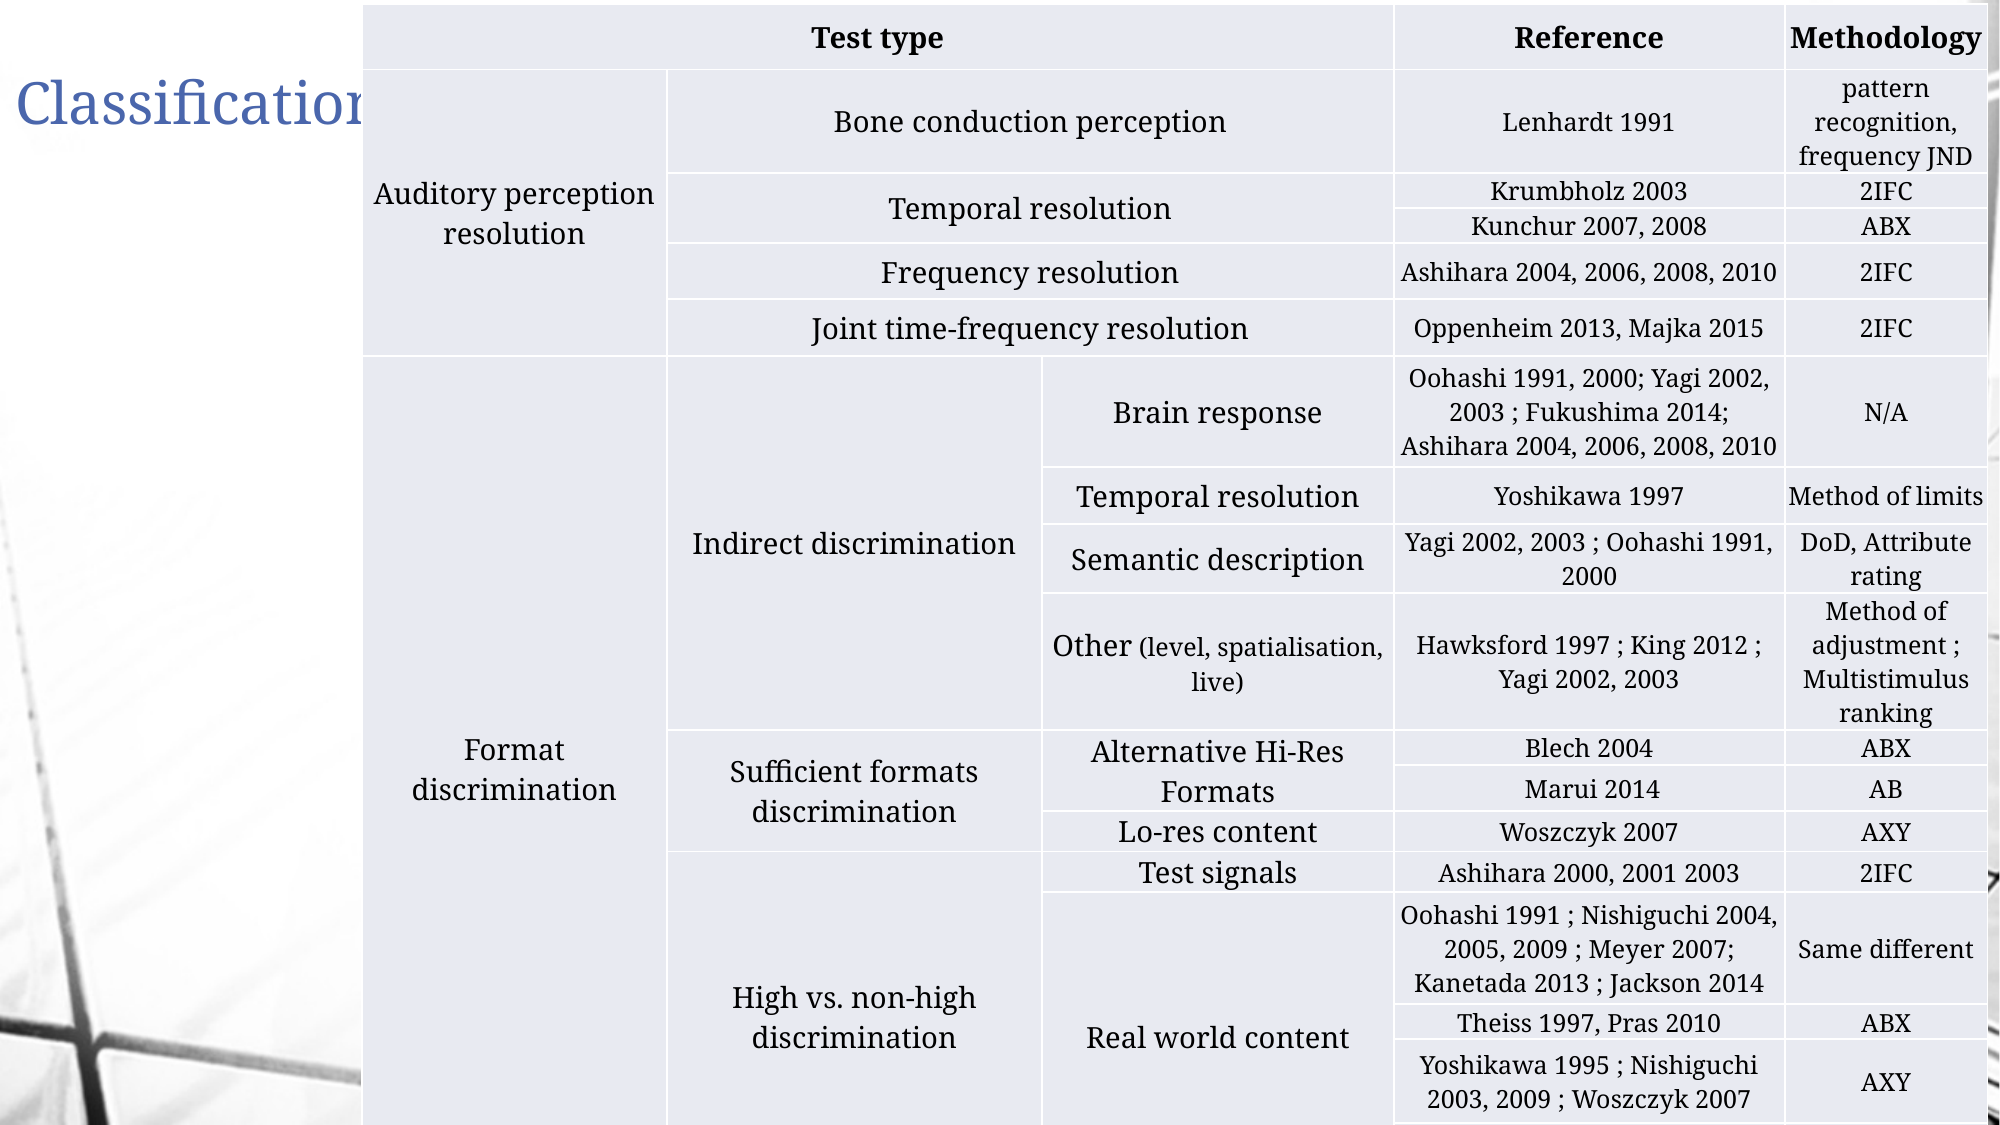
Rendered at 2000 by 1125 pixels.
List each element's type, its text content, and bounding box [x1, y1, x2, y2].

table_cell Same different [1786, 893, 1987, 1003]
table_cell Blech 2004 [1395, 731, 1784, 764]
table_cell Frequency resolution [668, 244, 1393, 298]
table_cell Lo-res content [1043, 812, 1393, 851]
table_cell ABX [1786, 731, 1987, 764]
table_cell N/A [1786, 357, 1987, 466]
table_cell Format discrimination [363, 357, 666, 1125]
table_cell Temporal resolution [1043, 468, 1393, 523]
table_cell AXY [1786, 812, 1987, 851]
table_cell Marui 2014 [1395, 766, 1784, 810]
table_cell Oohashi 1991, 2000; Yagi 2002, 2003 ; Fukushima 2014; Ashihara 2004, 2006, 2008, 2010 [1395, 357, 1784, 466]
table_cell Oohashi 1991 ; Nishiguchi 2004, 2005, 2009 ; Meyer 2007; Kanetada 2013 ; Jackson 2014 [1395, 893, 1784, 1003]
table_cell High vs. non-high discrimination [668, 852, 1041, 1125]
table_cell Temporal resolution [668, 174, 1393, 242]
table_cell pattern recognition, frequency JND [1786, 70, 1987, 172]
table_cell Woszczyk 2007 [1395, 812, 1784, 851]
table_cell DoD, Attribute rating [1786, 525, 1987, 592]
table_cell Ashihara 2004, 2006, 2008, 2010 [1395, 244, 1784, 298]
table_cell Brain response [1043, 357, 1393, 466]
table_header Reference [1395, 5, 1784, 69]
table_cell Bone conduction perception [668, 70, 1393, 172]
table_cell ABX [1786, 1005, 1987, 1038]
table_cell Theiss 1997, Pras 2010 [1395, 1005, 1784, 1038]
table_cell ABX [1786, 209, 1987, 242]
table_cell Semantic description [1043, 525, 1393, 592]
table_cell Joint time-frequency resolution [668, 300, 1393, 355]
table_cell Lenhardt 1991 [1395, 70, 1784, 172]
table_cell 2IFC [1786, 244, 1987, 298]
table_cell 2IFC [1786, 852, 1987, 891]
table_cell Krumbholz 2003 [1395, 174, 1784, 207]
table_cell AB [1786, 766, 1987, 810]
table_cell Yoshikawa 1995 ; Nishiguchi 2003, 2009 ; Woszczyk 2007 [1395, 1040, 1784, 1122]
table_cell Other (level, spatialisation, live) [1043, 594, 1393, 729]
picture [0, 0, 2000, 1125]
table_cell 2IFC [1786, 174, 1987, 207]
table_cell Method of limits [1786, 468, 1987, 523]
table_cell Real world content [1043, 893, 1393, 1125]
table_cell Sufficient formats discrimination [668, 731, 1041, 851]
table_cell Hawksford 1997 ; King 2012 ; Yagi 2002, 2003 [1395, 594, 1784, 729]
table_cell Kunchur 2007, 2008 [1395, 209, 1784, 242]
table_cell Alternative Hi-Res Formats [1043, 731, 1393, 810]
table_cell Auditory perception resolution [363, 70, 666, 355]
table_cell Ashihara 2000, 2001 2003 [1395, 852, 1784, 891]
table_cell Yoshikawa 1997 [1395, 468, 1784, 523]
table_cell AXY [1786, 1040, 1987, 1122]
table_cell Yagi 2002, 2003 ; Oohashi 1991, 2000 [1395, 525, 1784, 592]
table_cell Test signals [1043, 852, 1393, 891]
picture [0, 185, 361, 1125]
table_cell Oppenheim 2013, Majka 2015 [1395, 300, 1784, 355]
table_cell Indirect discrimination [668, 357, 1041, 729]
table_header Test type [363, 5, 1393, 69]
title Classification [0, 30, 361, 185]
table_cell 2IFC [1786, 300, 1987, 355]
table_header Methodology [1786, 5, 1987, 69]
table_cell Method of adjustment ; Multistimulus ranking [1786, 594, 1987, 729]
